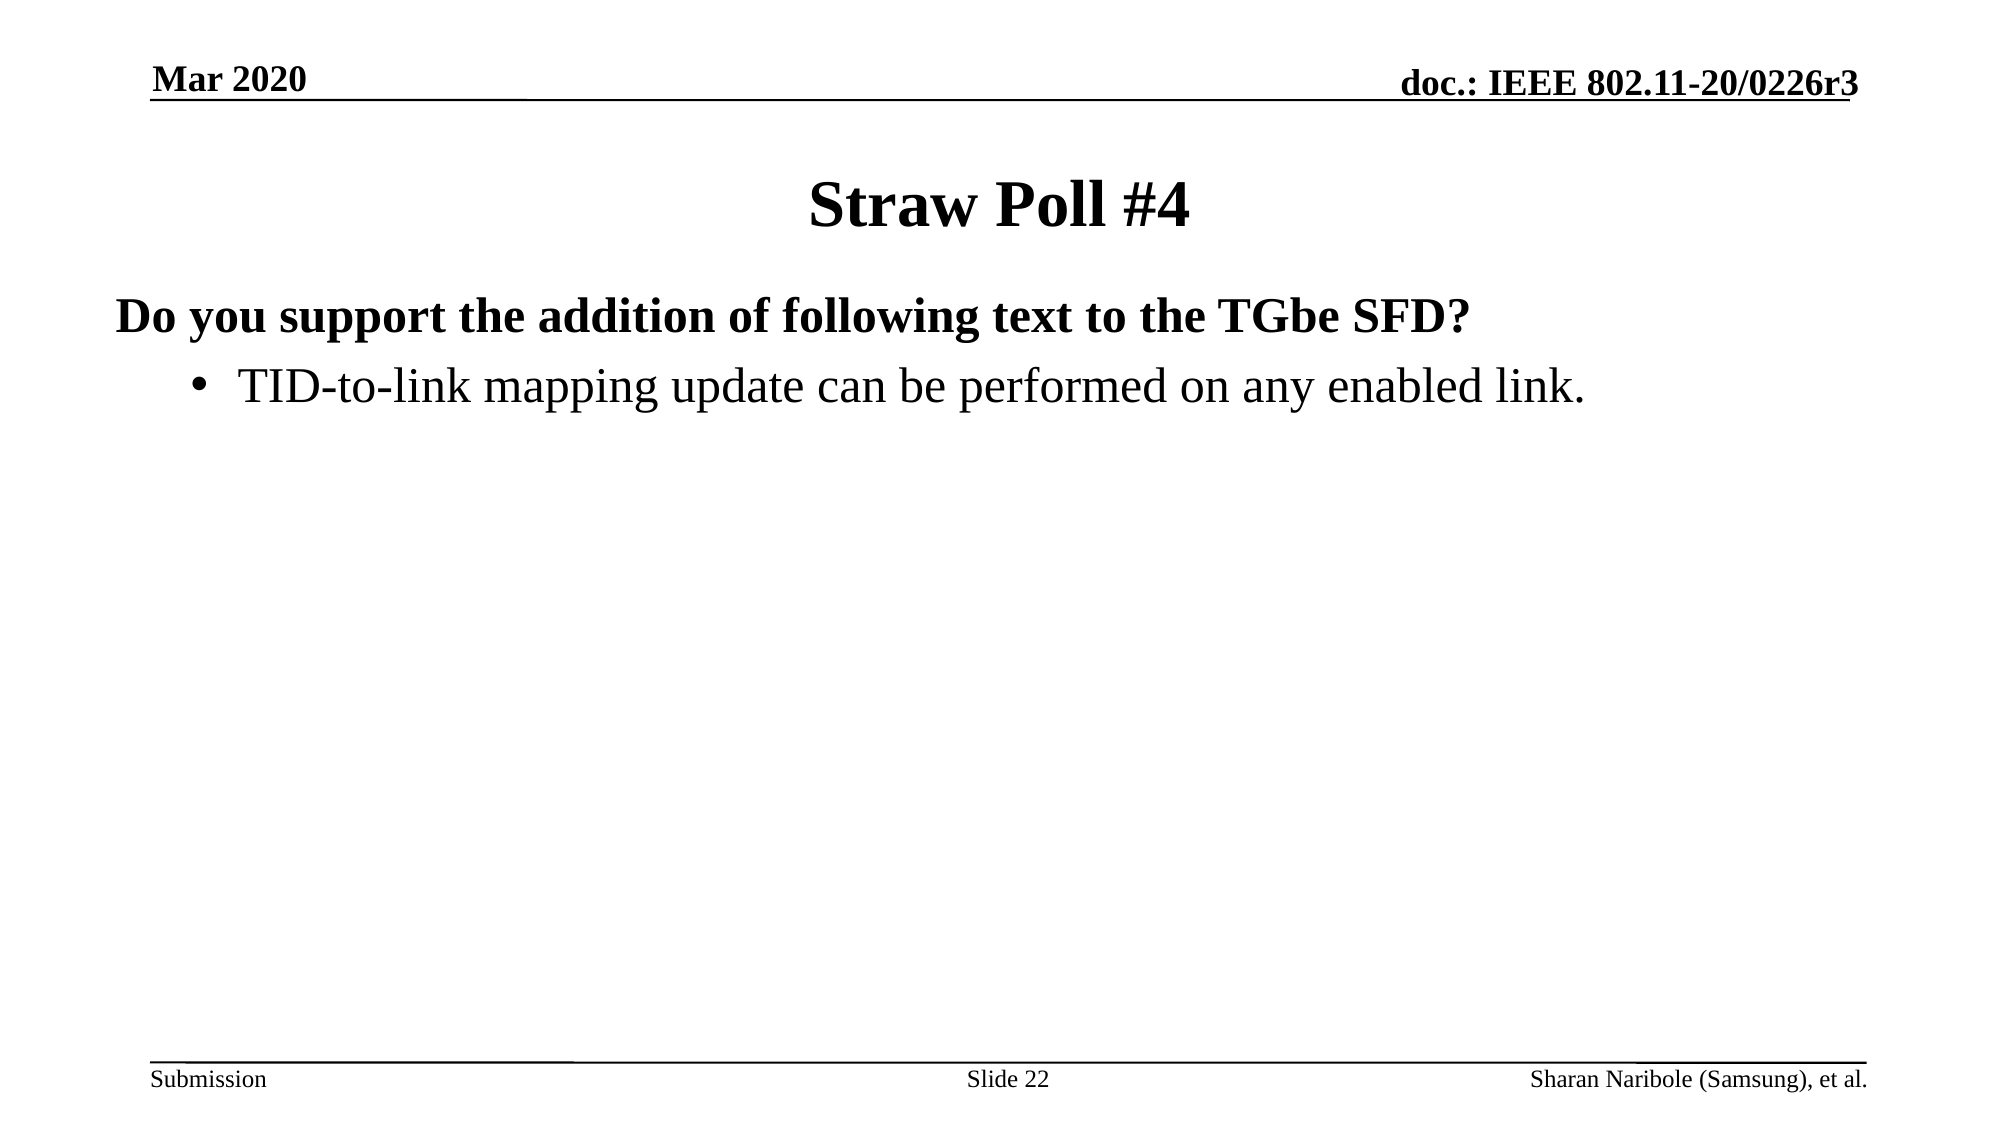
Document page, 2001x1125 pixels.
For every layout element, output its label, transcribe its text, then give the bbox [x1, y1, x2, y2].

footer Sharan Naribole (Samsung), et al. [1171, 1061, 1869, 1093]
title Straw Poll #4 [149, 112, 1850, 274]
list Do you support the addition of following text to the TGbe SFD? TID-to-link mapping update can be performed on any enabled link. [100, 274, 1913, 950]
slide_number Slide 22 [950, 1061, 1067, 1123]
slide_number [152, 54, 563, 100]
